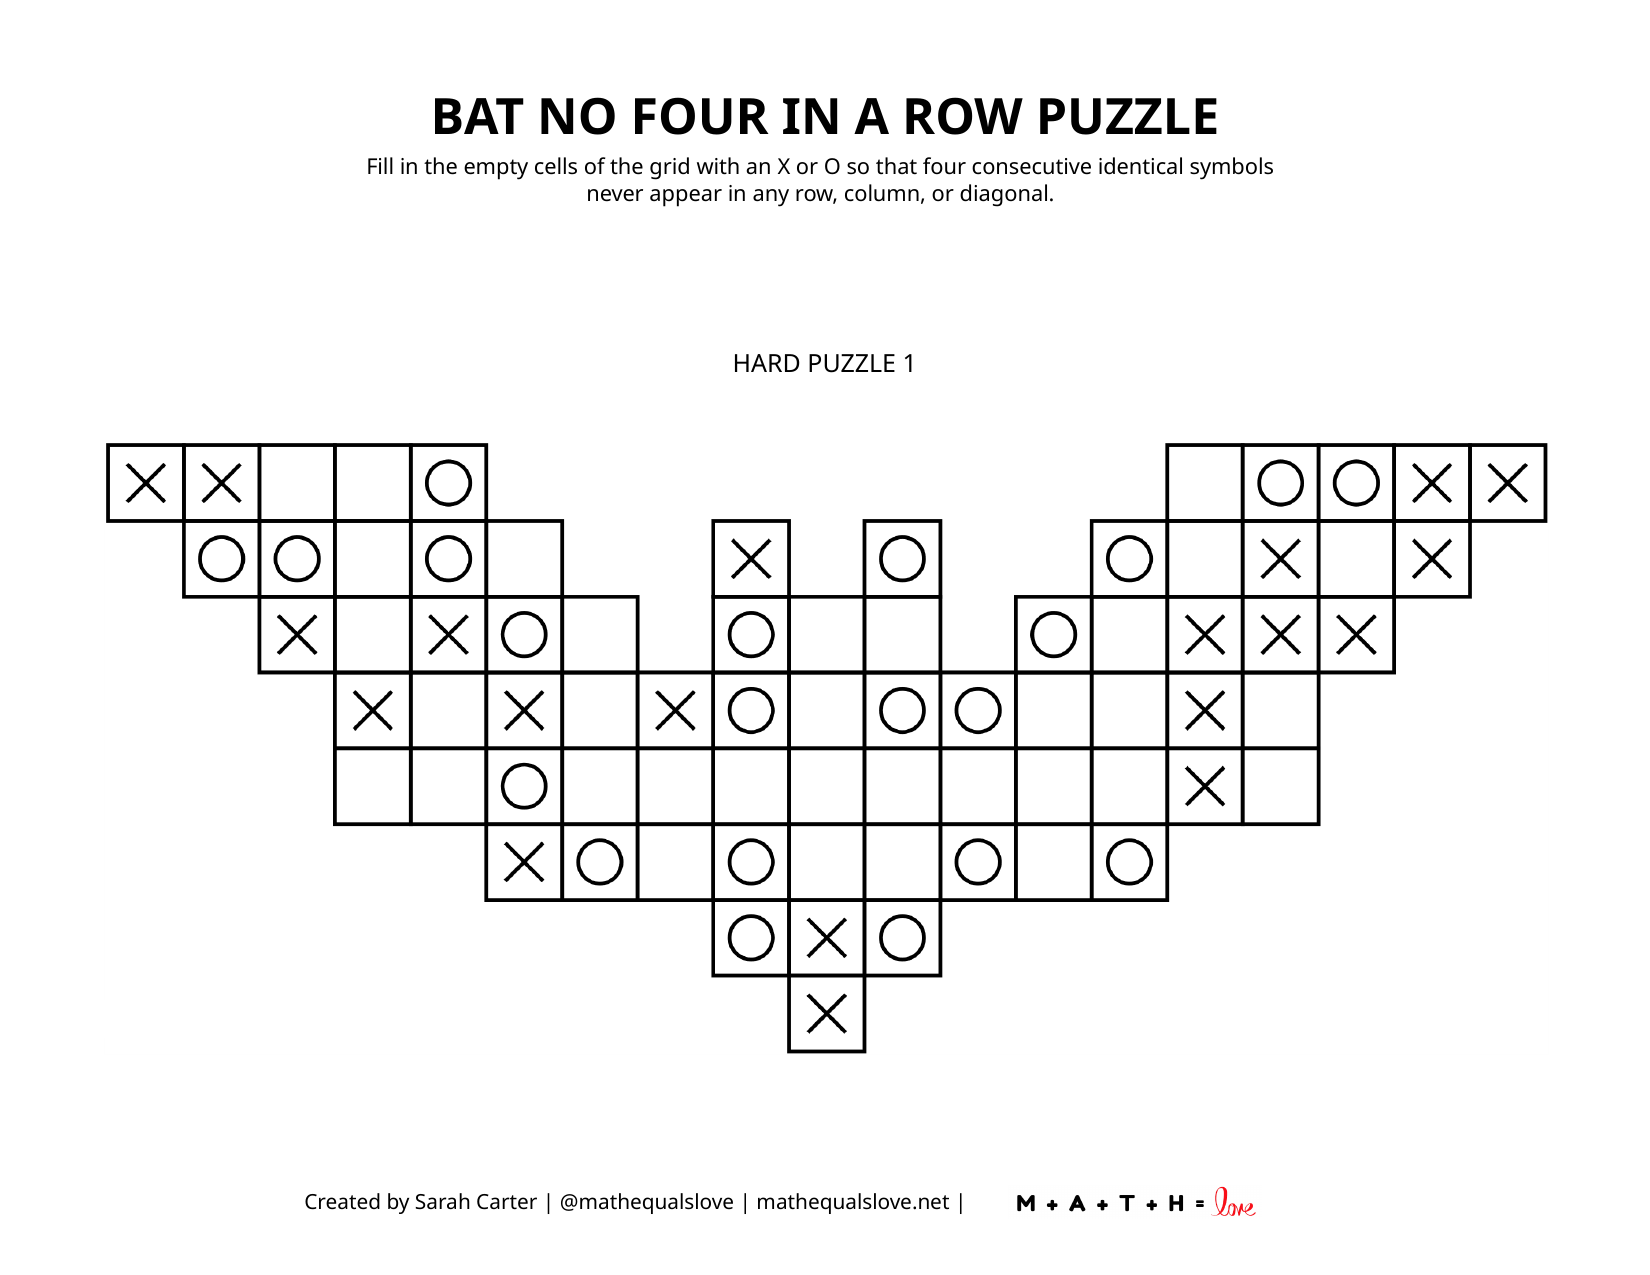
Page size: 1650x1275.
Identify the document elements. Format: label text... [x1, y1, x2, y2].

text_box HARD PUZZLE 1 [187, 347, 1463, 399]
text_box BAT NO FOUR IN A ROW PUZZLE [383, 77, 1267, 145]
picture [103, 441, 1549, 1055]
text_box Fill in the empty cells of the grid with an X or O so that four consecutive identical symbols never appear in any row, column, or diagonal. [331, 145, 1317, 213]
text_box Created by Sarah Carter | @mathequalslove | mathequalslove.net | [289, 1181, 1119, 1221]
picture [1007, 1184, 1262, 1220]
